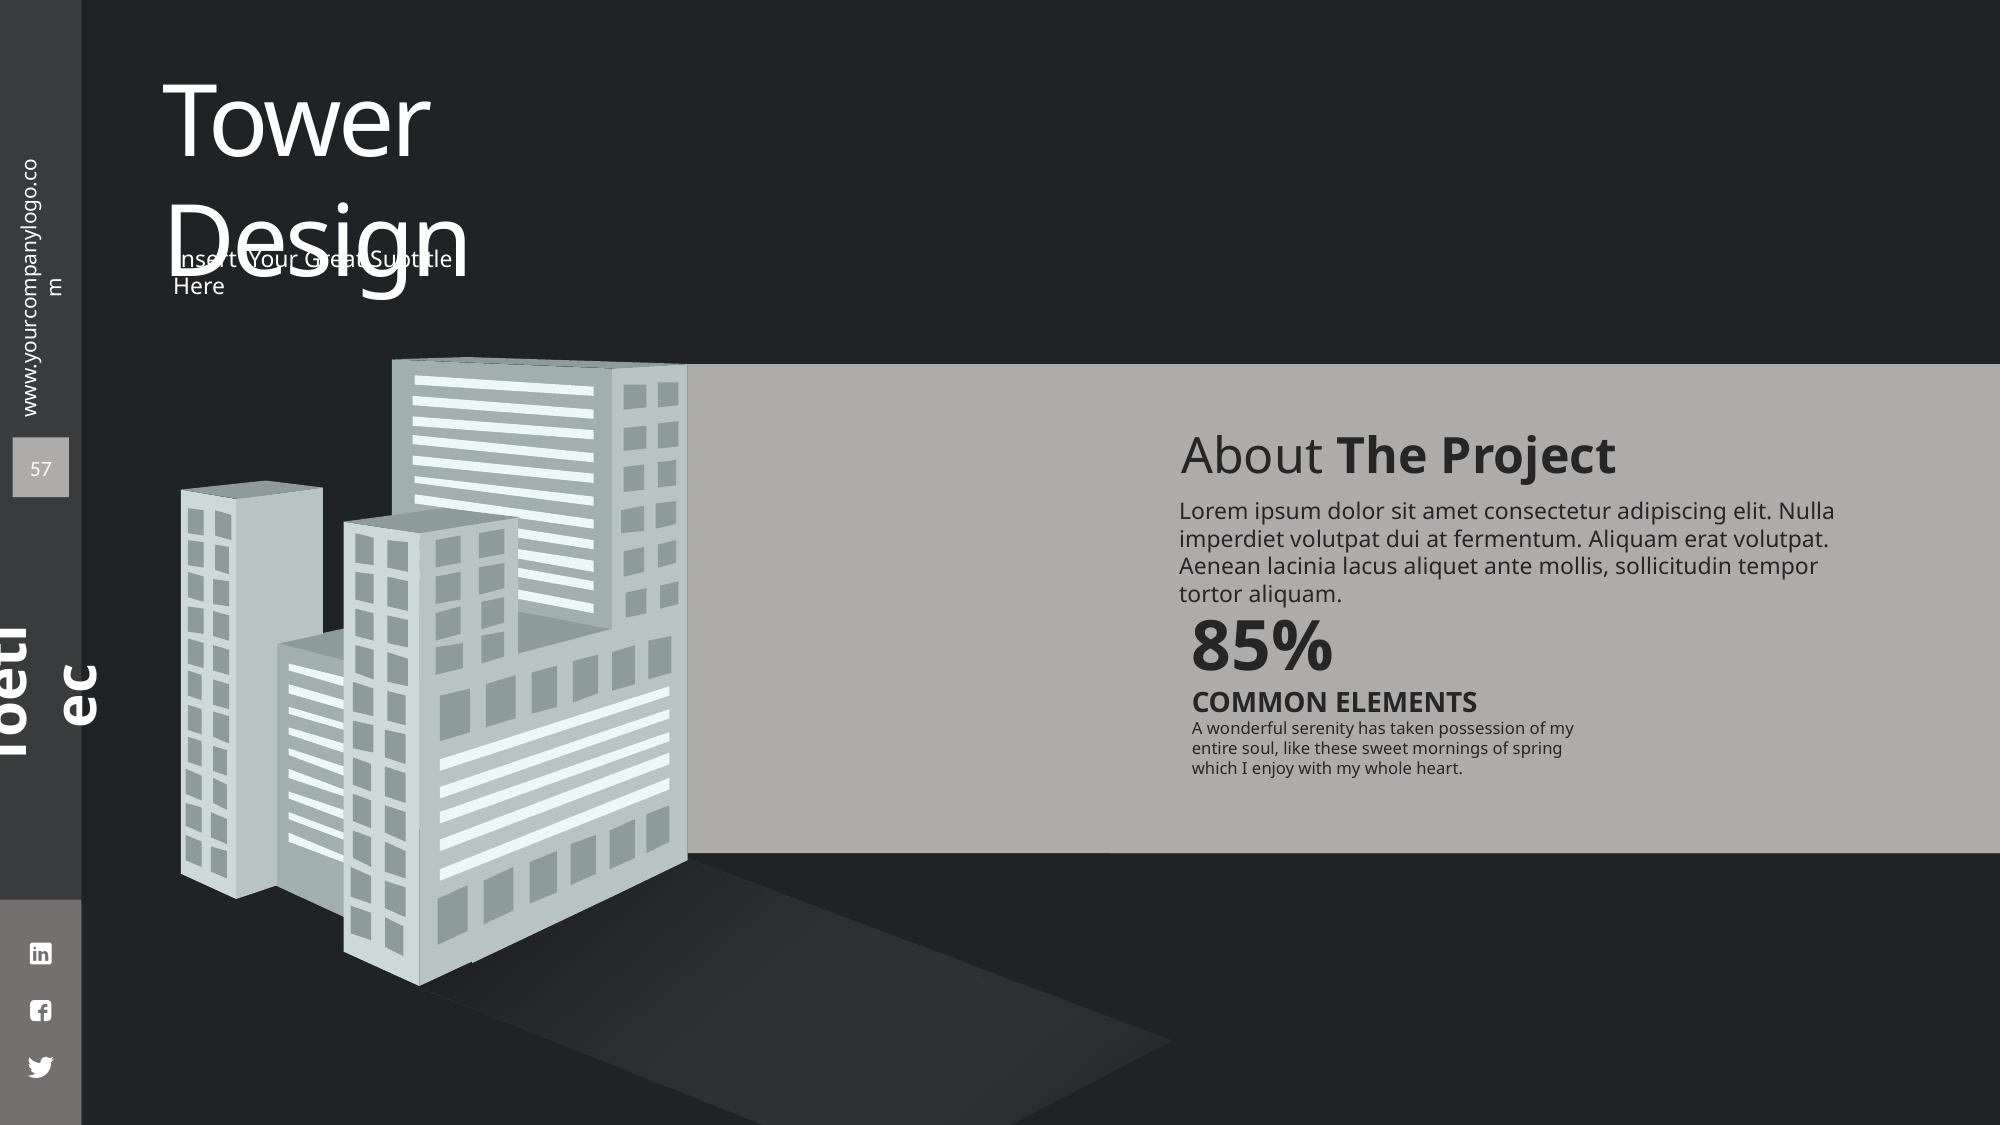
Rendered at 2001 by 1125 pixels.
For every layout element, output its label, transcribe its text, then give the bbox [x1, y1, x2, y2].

text_box Lorem ipsum dolor sit amet consectetur adipiscing elit. Nulla imperdiet volutpat dui at fermentum. Aliquam erat volutpat. Aenean lacinia lacus aliquet ante mollis, sollicitudin tempor tortor aliquam. [1172, 489, 1887, 614]
text_box [1172, 363, 2000, 854]
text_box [180, 357, 1172, 1125]
text_box Tower Design [147, 116, 677, 236]
slide_number 57 [12, 437, 69, 498]
text_box About The Project [1172, 405, 1943, 501]
text_box Insert Your Great Subtitle Here [158, 237, 512, 307]
text_box 85% COMMON ELEMENTS A wonderful serenity has taken possession of my entire soul, like these sweet mornings of spring which I enjoy with my whole heart. [1172, 580, 1597, 788]
